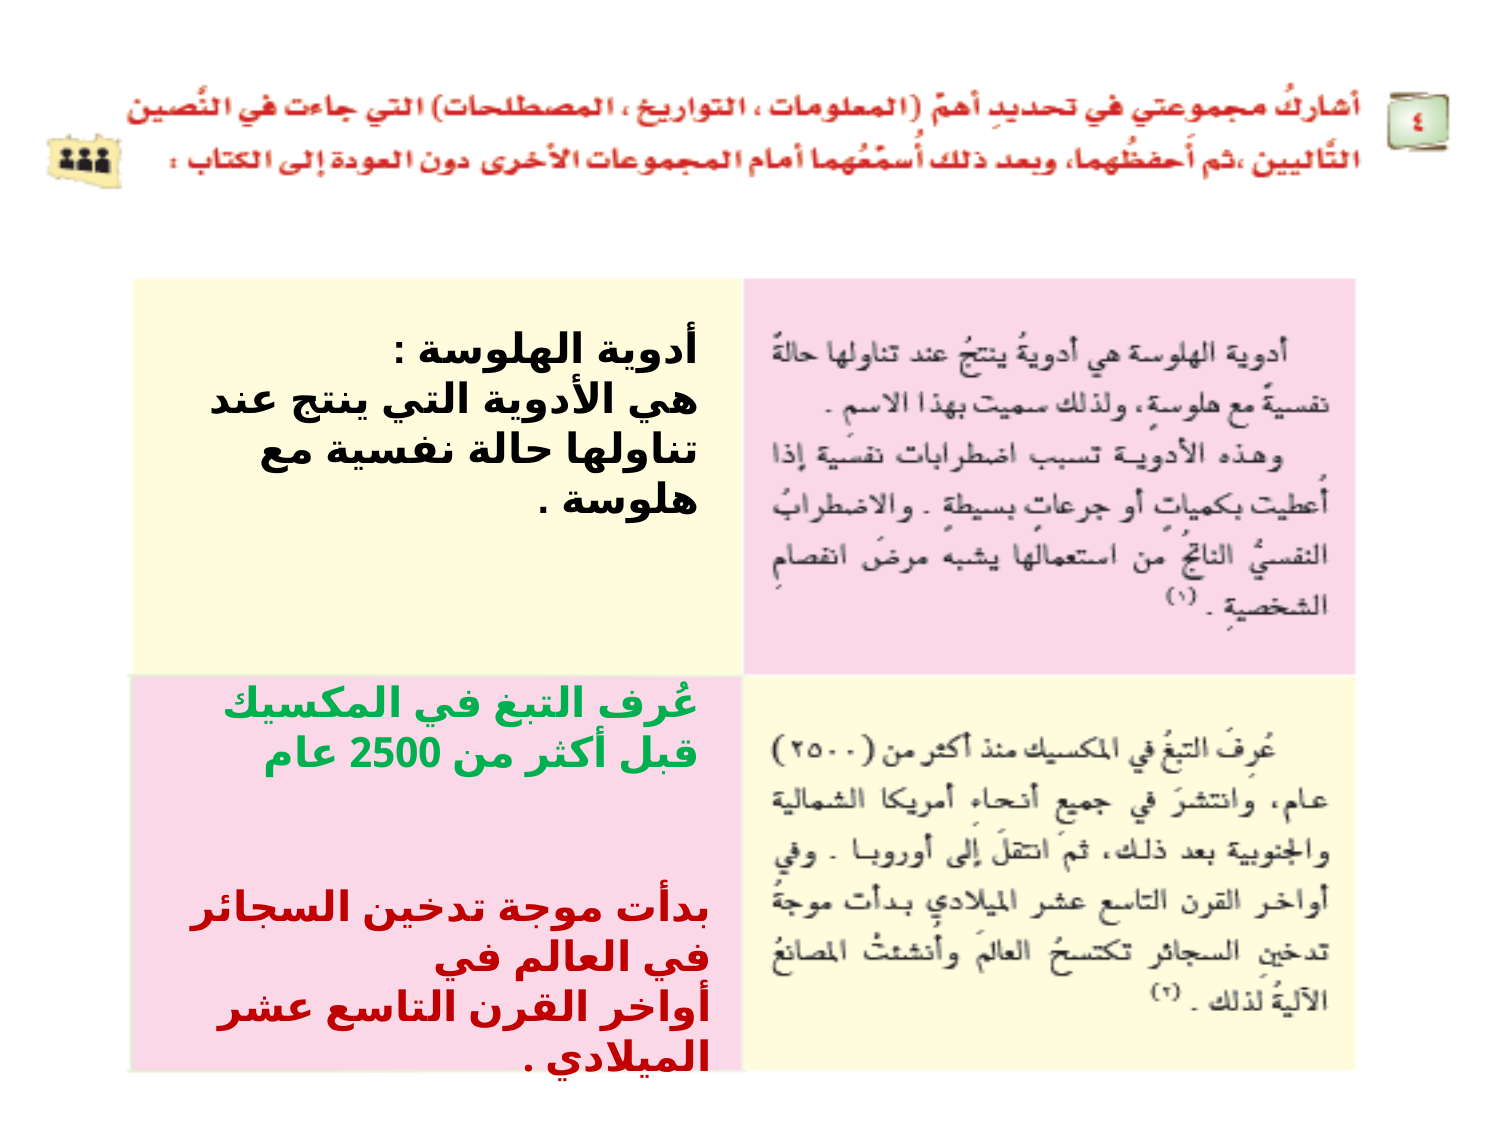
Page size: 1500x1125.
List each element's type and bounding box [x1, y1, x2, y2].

picture [34, 70, 1454, 1091]
